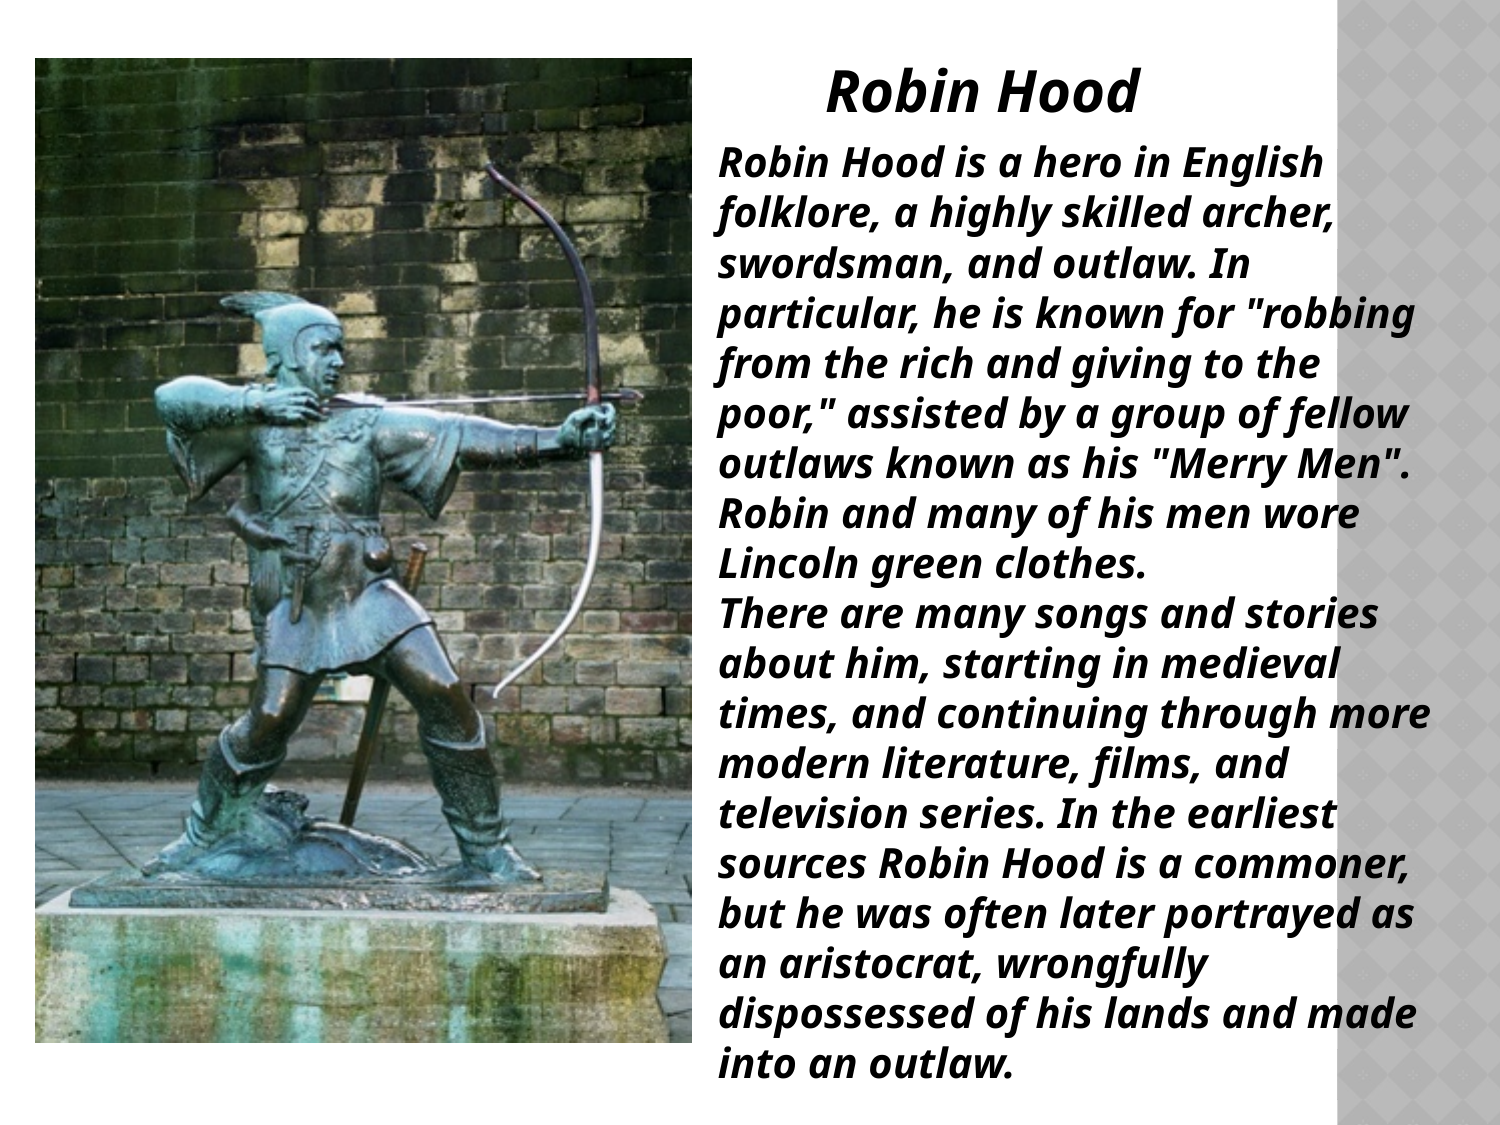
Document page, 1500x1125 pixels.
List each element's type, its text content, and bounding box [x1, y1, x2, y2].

picture [34, 58, 692, 1044]
text_box Robin Hood [810, 46, 1171, 132]
text_box Robin Hood is a hero in English folklore, a highly skilled archer, swordsman, and outlaw. In particular, he is known for "robbing from the rich and giving to the poor," assisted by a group of fellow outlaws known as his "Merry Men". Robin and many of his men wore Lincoln green clothes. There are many songs and stories about him, starting in medieval times, and continuing through more modern literature, films, and television series. In the earliest sources Robin Hood is a commoner, but he was often later portrayed as an aristocrat, wrongfully dispossessed of his lands and made into an outlaw. [703, 128, 1453, 1094]
